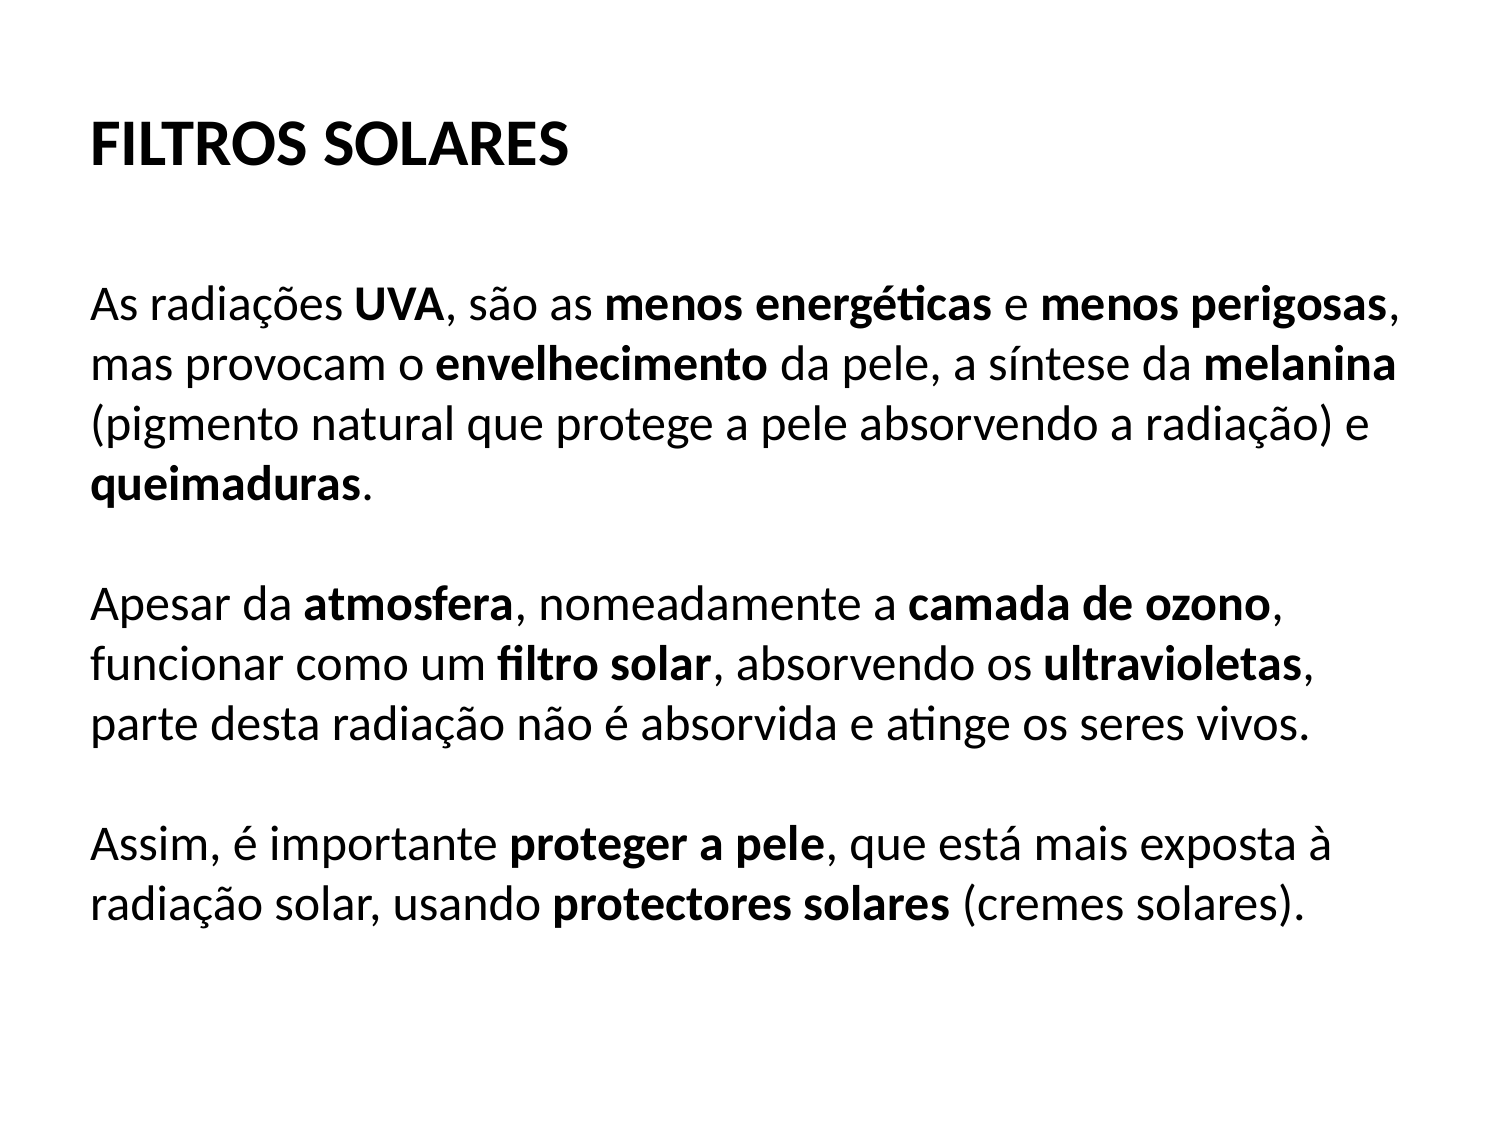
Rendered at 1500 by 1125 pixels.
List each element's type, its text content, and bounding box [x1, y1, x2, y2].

title FILTROS SOLARES [75, 45, 1425, 233]
list As radiações UVA, são as menos energéticas e menos perigosas, mas provocam o envelhecimento da pele, a síntese da melanina (pigmento natural que protege a pele absorvendo a radiação) e queimaduras. Apesar da atmosfera, nomeadamente a camada de ozono, funcionar como um filtro solar, absorvendo os ultravioletas, parte desta radiação não é absorvida e atinge os seres vivos. Assim, é importante proteger a pele, que está mais exposta à radiação solar, usando protectores solares (cremes solares). [75, 262, 1425, 1005]
